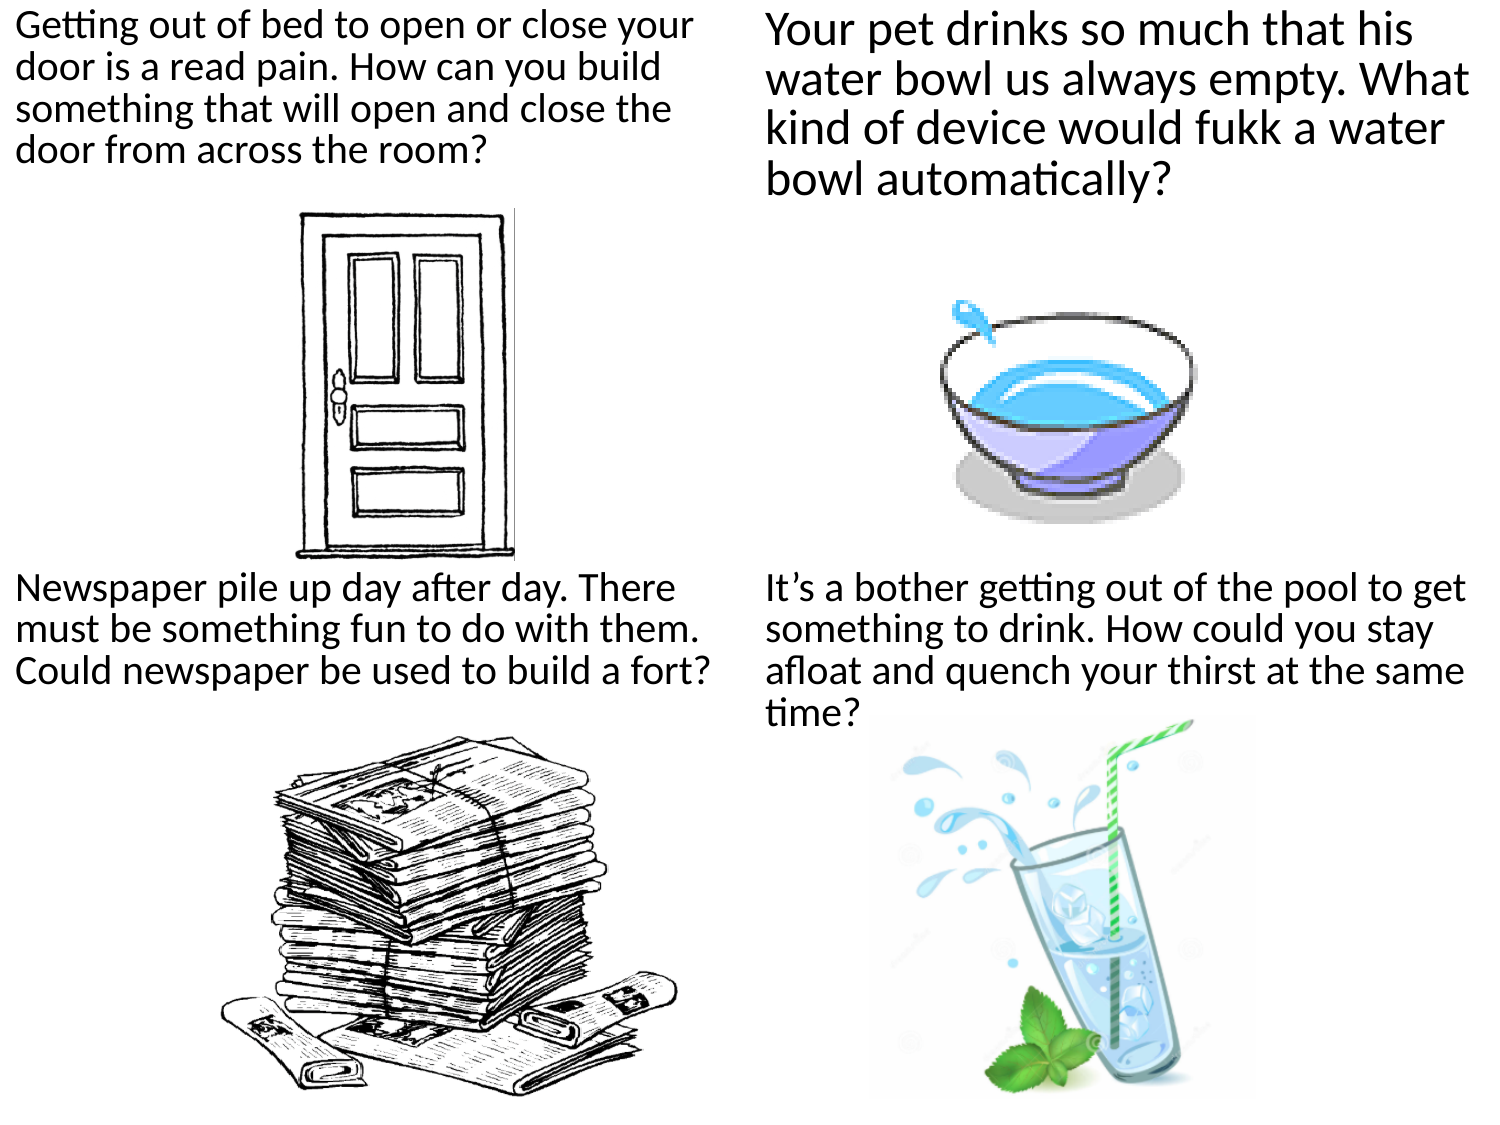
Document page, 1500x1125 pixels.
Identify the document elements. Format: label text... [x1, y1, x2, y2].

picture [936, 296, 1198, 530]
picture [868, 715, 1256, 1099]
picture [210, 728, 689, 1099]
table_header Getting out of bed to open or close your door is a read pain. How can you build something that will open and close the door from across the room? [0, 0, 750, 563]
picture [294, 208, 515, 561]
table_cell It’s a bother getting out of the pool to get something to drink. How could you stay afloat and quench your thirst at the same time? [750, 563, 1500, 1125]
table_cell Newspaper pile up day after day. There must be something fun to do with them. Could newspaper be used to build a fort? [0, 563, 750, 1125]
table_header Your pet drinks so much that his water bowl us always empty. What kind of device would fukk a water bowl automatically? [750, 0, 1500, 563]
